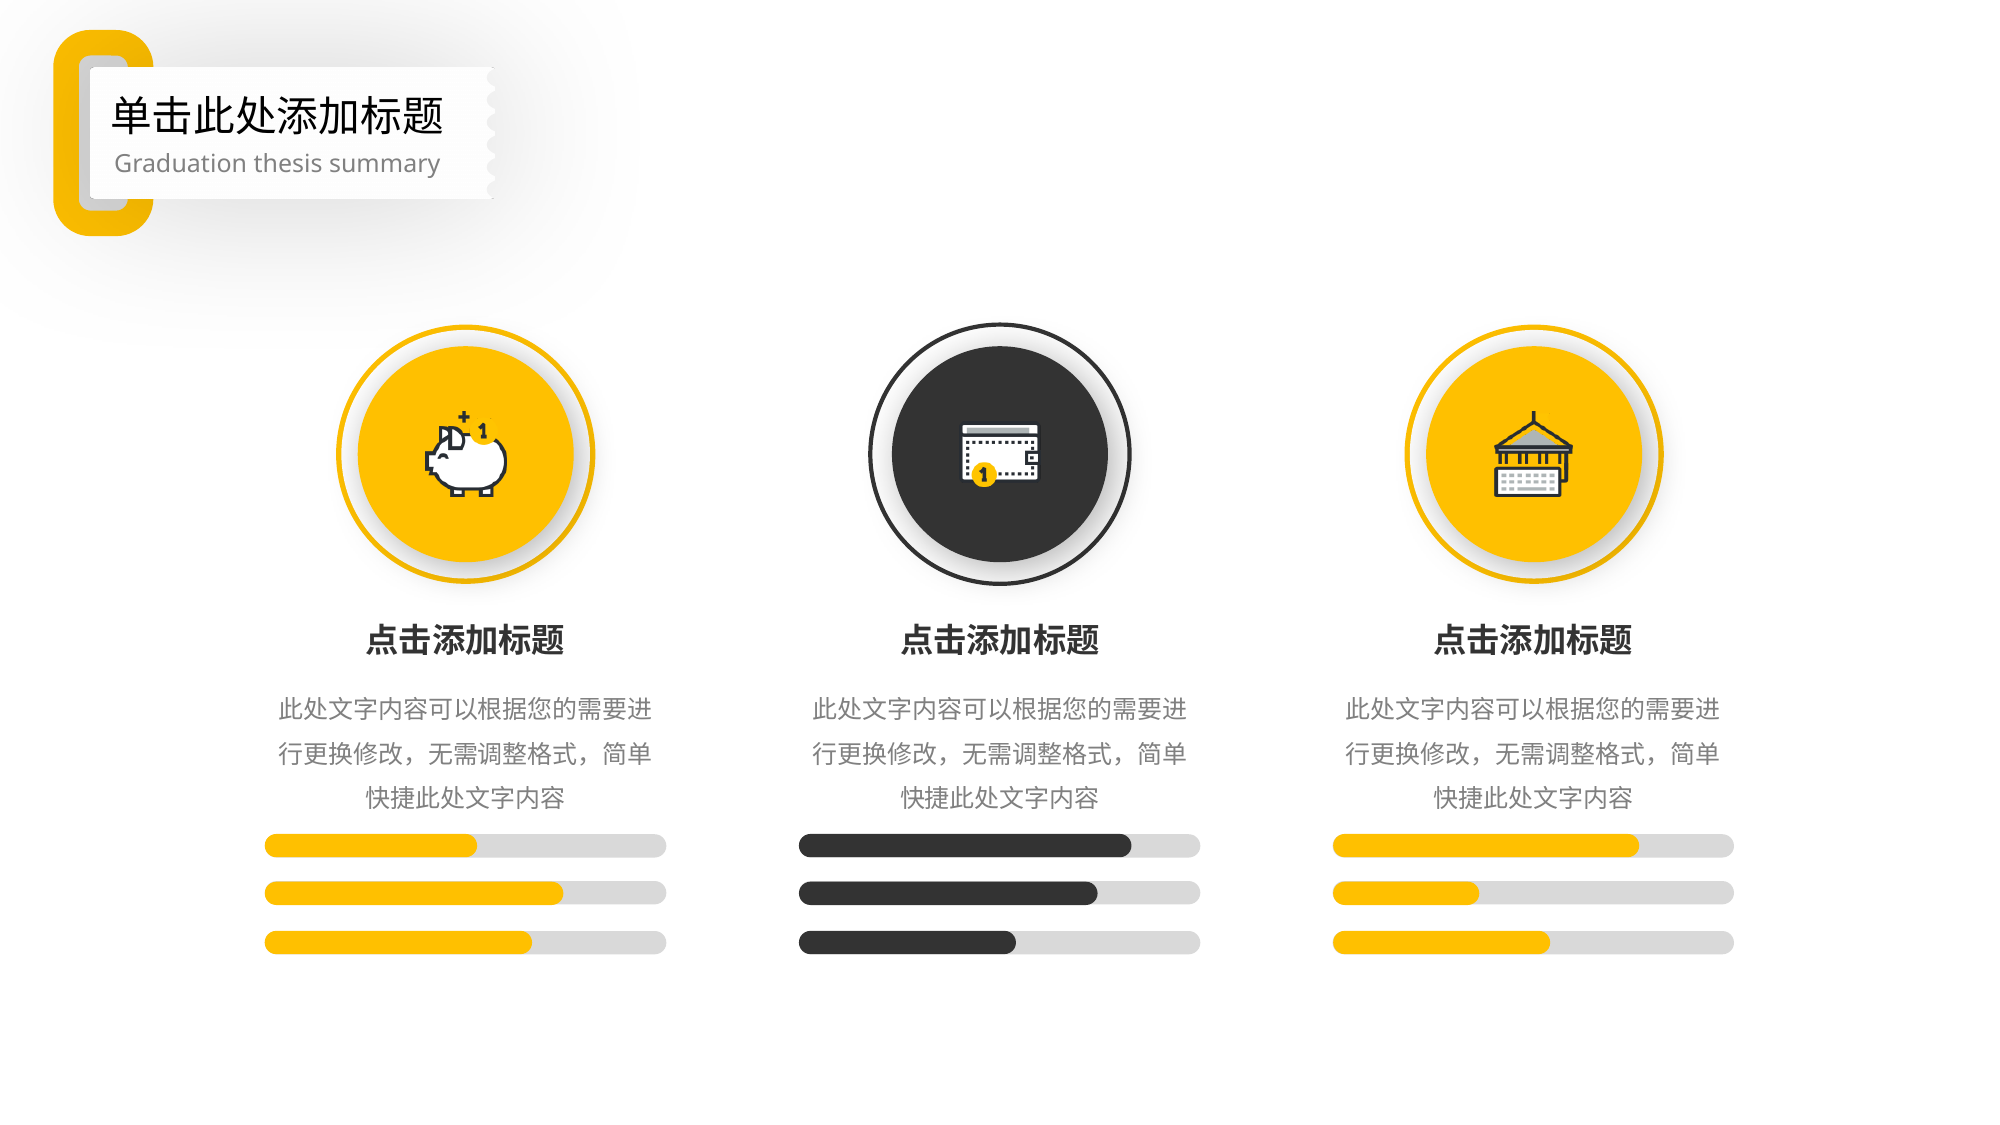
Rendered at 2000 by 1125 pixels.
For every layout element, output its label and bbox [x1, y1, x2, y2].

text_box [870, 324, 1073, 532]
text_box [797, 929, 1018, 956]
text_box [1323, 876, 1745, 911]
text_box [255, 876, 677, 911]
text_box [789, 925, 1211, 960]
text_box [1323, 828, 1745, 863]
text_box [357, 346, 574, 563]
text_box [1332, 929, 1552, 956]
text_box [1332, 832, 1641, 859]
text_box [263, 832, 479, 859]
text_box [1404, 324, 1601, 533]
text_box [260, 611, 671, 823]
text_box [263, 880, 565, 907]
text_box [1411, 331, 1515, 435]
picture [1494, 411, 1573, 497]
text_box [797, 880, 1099, 907]
text_box [65, 42, 501, 224]
text_box [794, 611, 1206, 823]
text_box [1426, 346, 1643, 563]
text_box [263, 929, 534, 956]
text_box [336, 324, 543, 532]
text_box [789, 828, 1211, 863]
text_box [255, 925, 677, 960]
text_box [255, 828, 677, 863]
text_box [797, 832, 1133, 859]
picture [959, 421, 1041, 487]
picture [424, 411, 507, 497]
text_box [341, 331, 446, 447]
text_box [1328, 611, 1739, 823]
text_box [789, 876, 1211, 911]
text_box [1323, 925, 1745, 960]
text_box [1332, 880, 1481, 907]
text_box [891, 346, 1108, 563]
